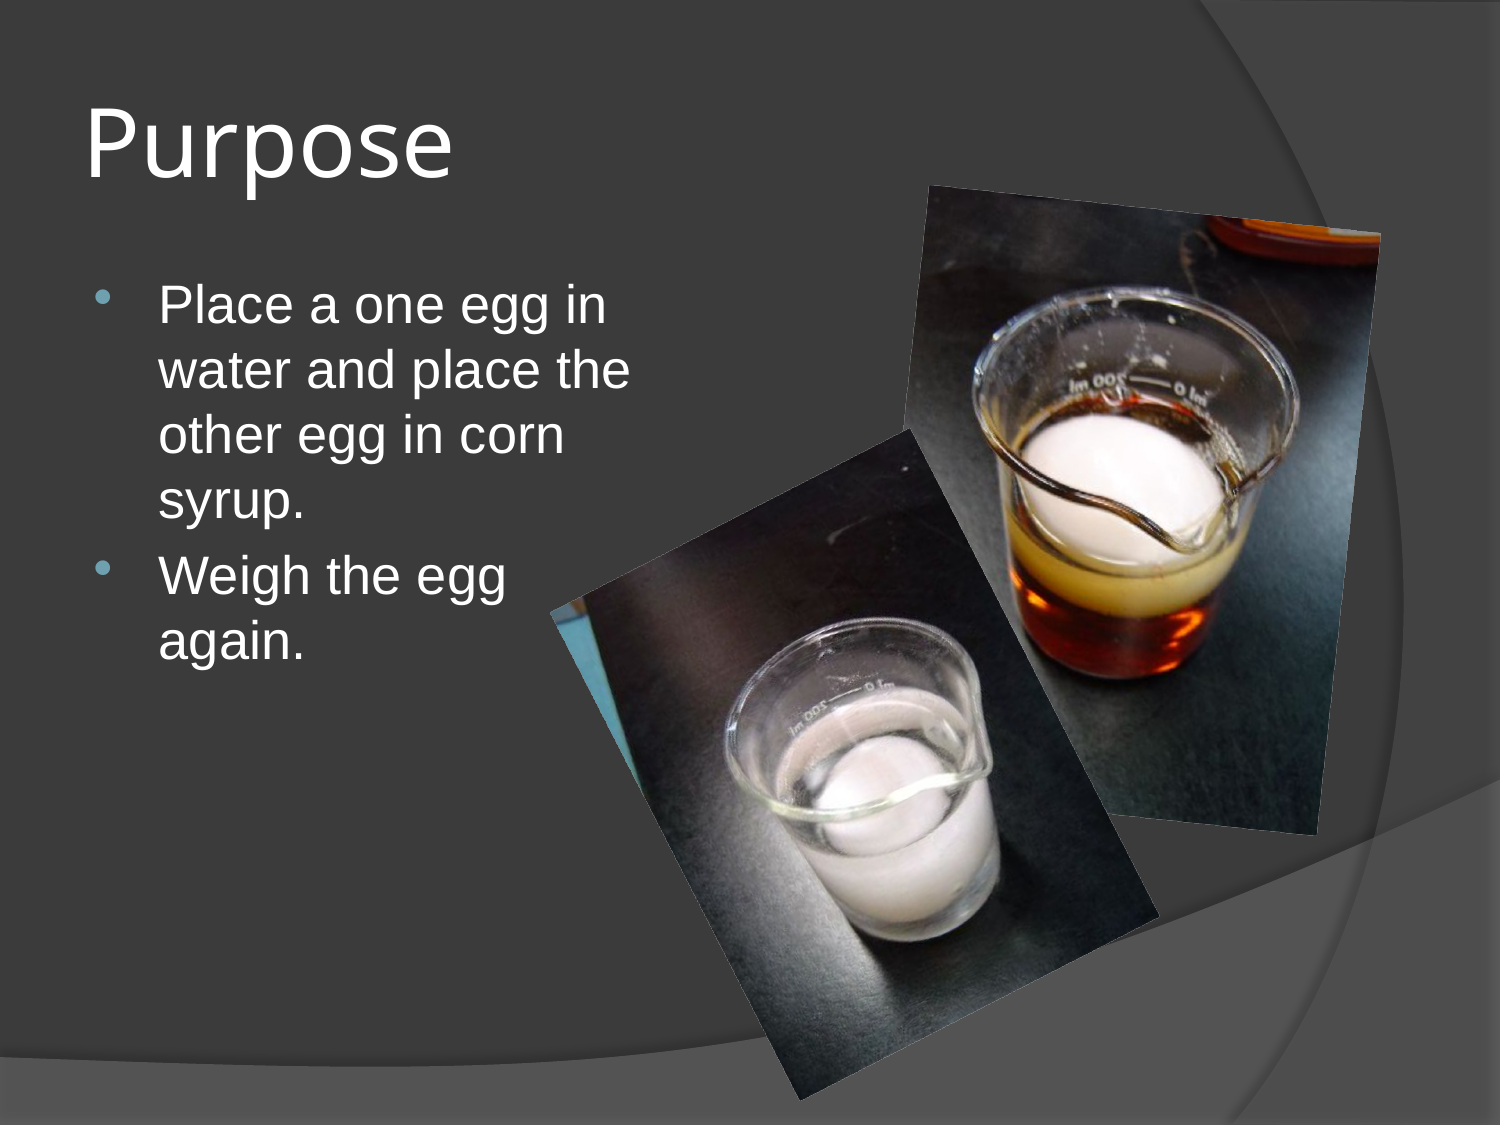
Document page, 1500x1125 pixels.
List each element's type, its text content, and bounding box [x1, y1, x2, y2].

picture [551, 566, 642, 790]
picture [773, 1048, 902, 1100]
list Place a one egg in water and place the other egg in corn syrup. Weigh the egg again. [75, 262, 675, 1005]
picture [1067, 747, 1325, 963]
picture [651, 489, 1058, 1039]
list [819, 282, 1425, 738]
picture [920, 186, 1380, 275]
title Purpose [75, 45, 1300, 233]
